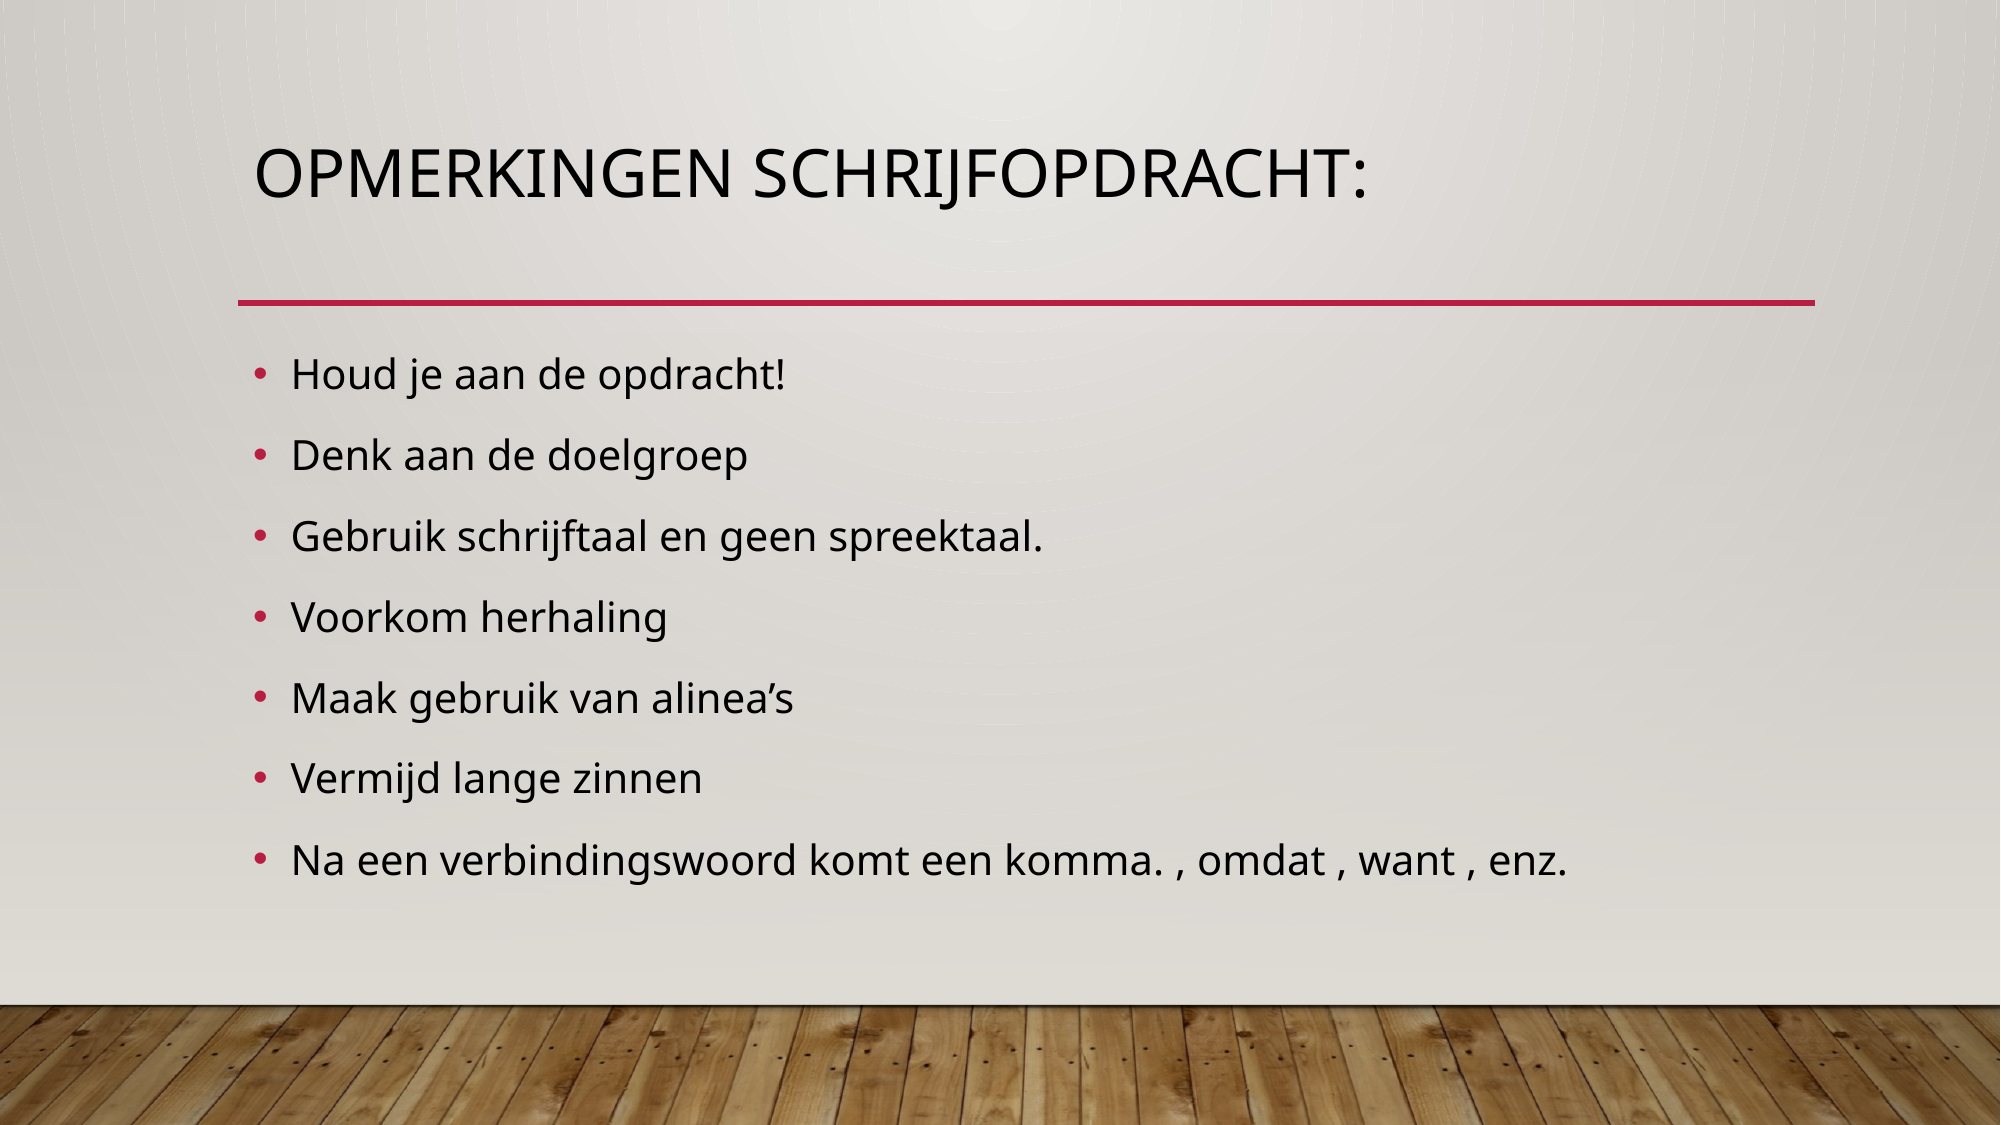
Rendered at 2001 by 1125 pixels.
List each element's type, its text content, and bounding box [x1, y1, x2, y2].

picture [0, 1005, 2000, 1125]
title Opmerkingen schrijfopdracht: [238, 131, 1814, 305]
list Houd je aan de opdracht! Denk aan de doelgroep Gebruik schrijftaal en geen spreektaal. Voorkom herhaling Maak gebruik van alinea’s Vermijd lange zinnen Na een verbindingswoord komt een komma. , omdat , want , enz. [238, 330, 1814, 897]
